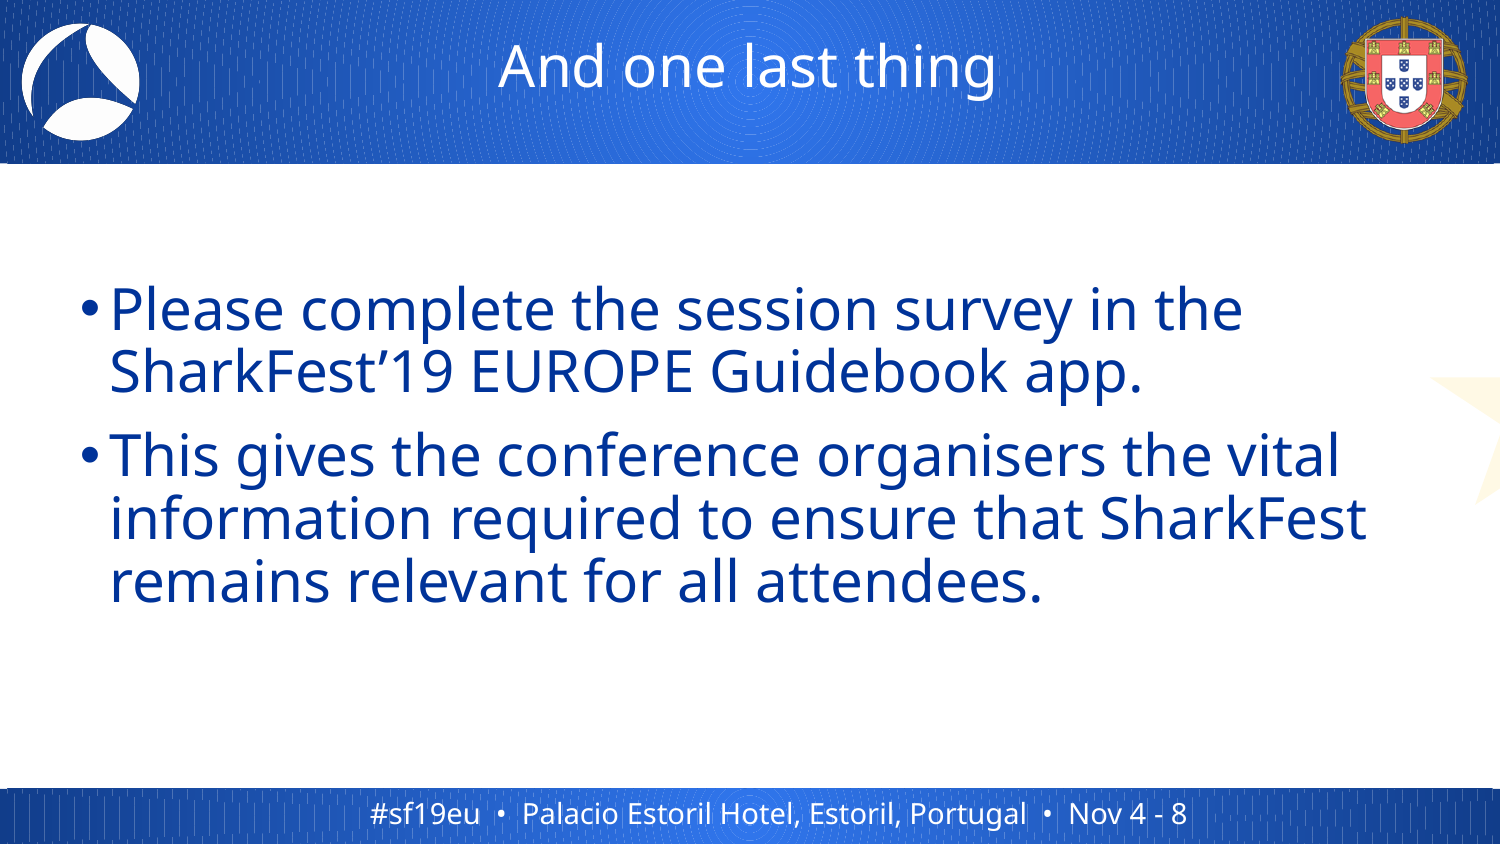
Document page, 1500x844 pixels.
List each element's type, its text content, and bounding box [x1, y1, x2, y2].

picture [1327, 16, 1481, 144]
picture [21, 23, 140, 141]
list Please complete the session survey in the SharkFest’19 EUROPE Guidebook app. This gives the conference organisers the vital information required to ensure that SharkFest remains relevant for all attendees. [64, 173, 1436, 788]
list And one last thing [147, 0, 1341, 139]
